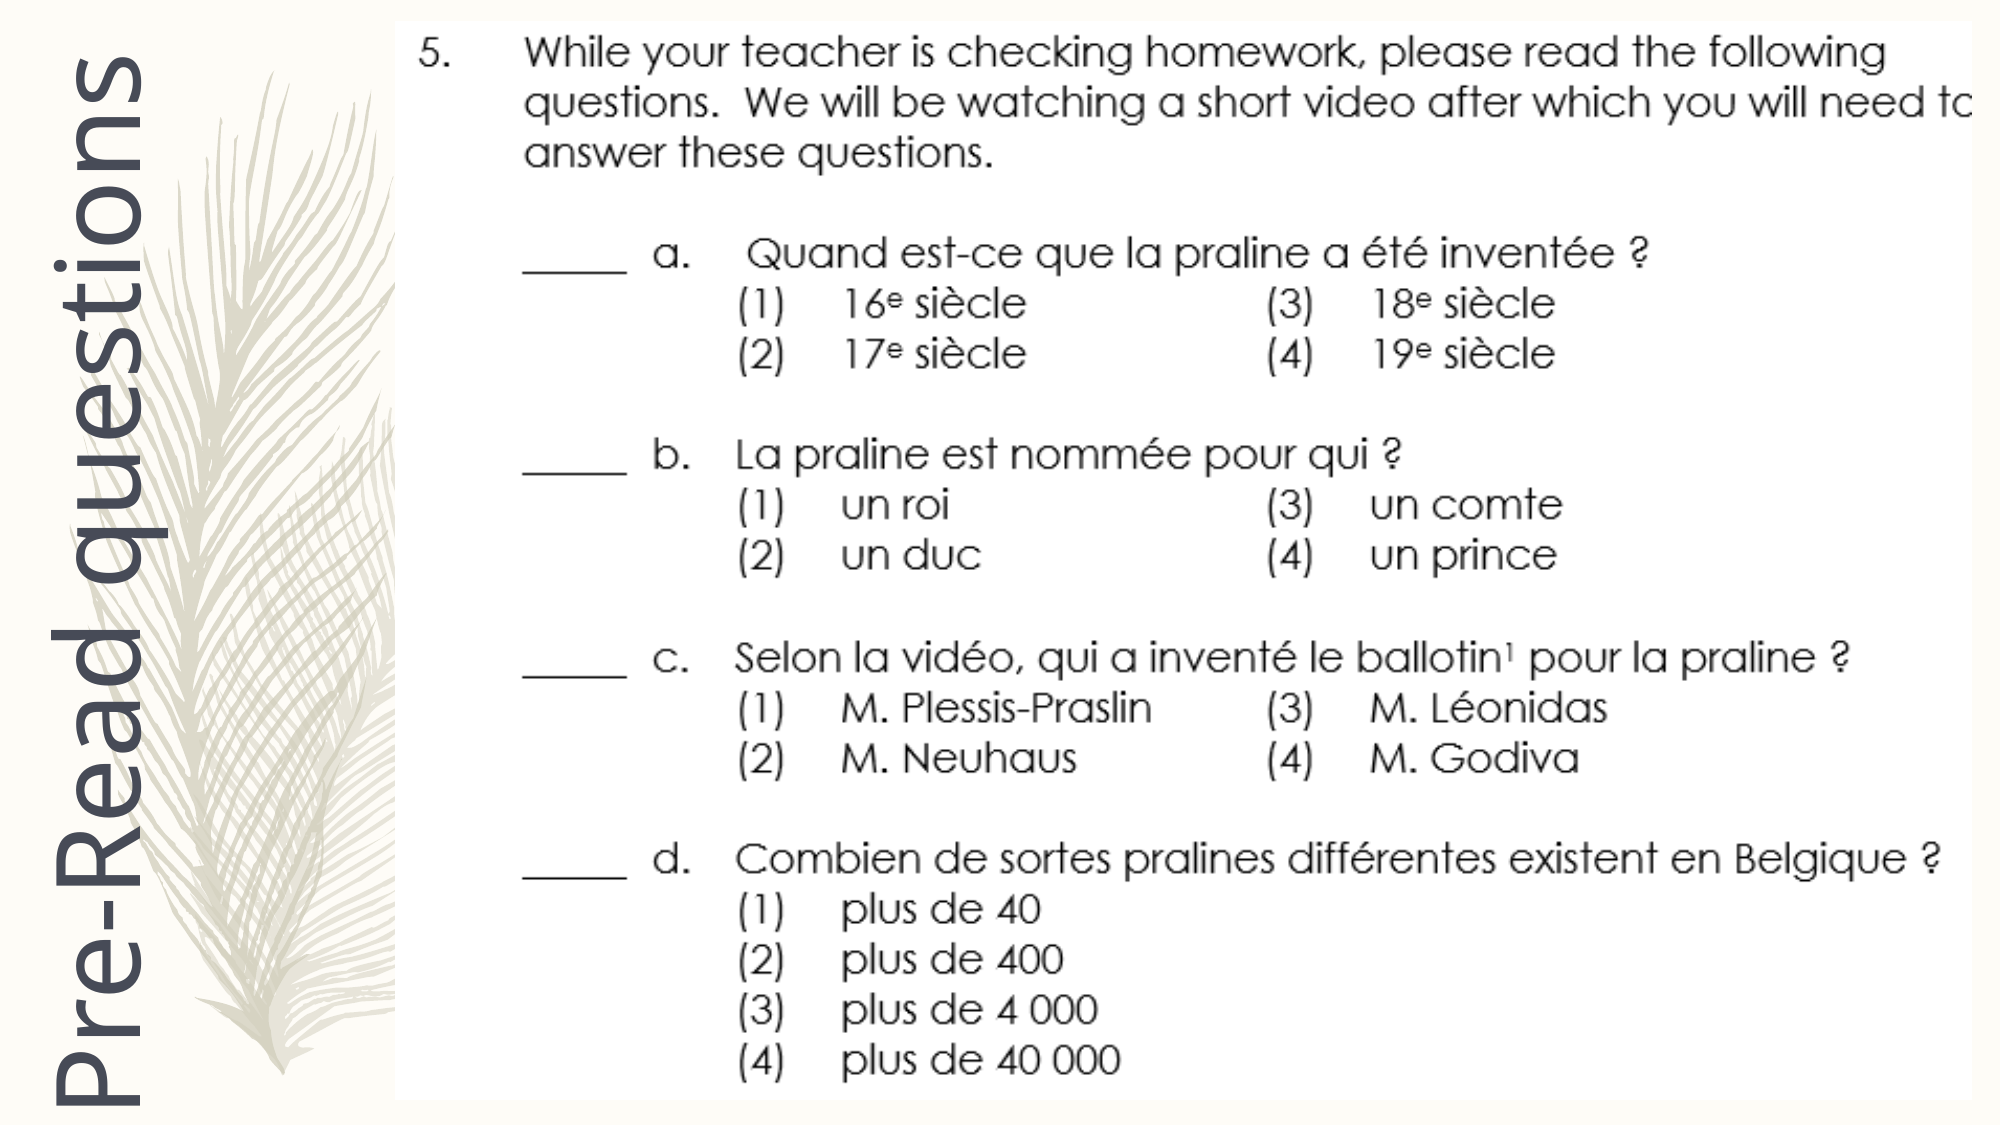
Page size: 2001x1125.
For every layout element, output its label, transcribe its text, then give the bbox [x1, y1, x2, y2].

text_box Pre-Read questions [14, 4, 263, 1125]
picture [395, 21, 1972, 1100]
